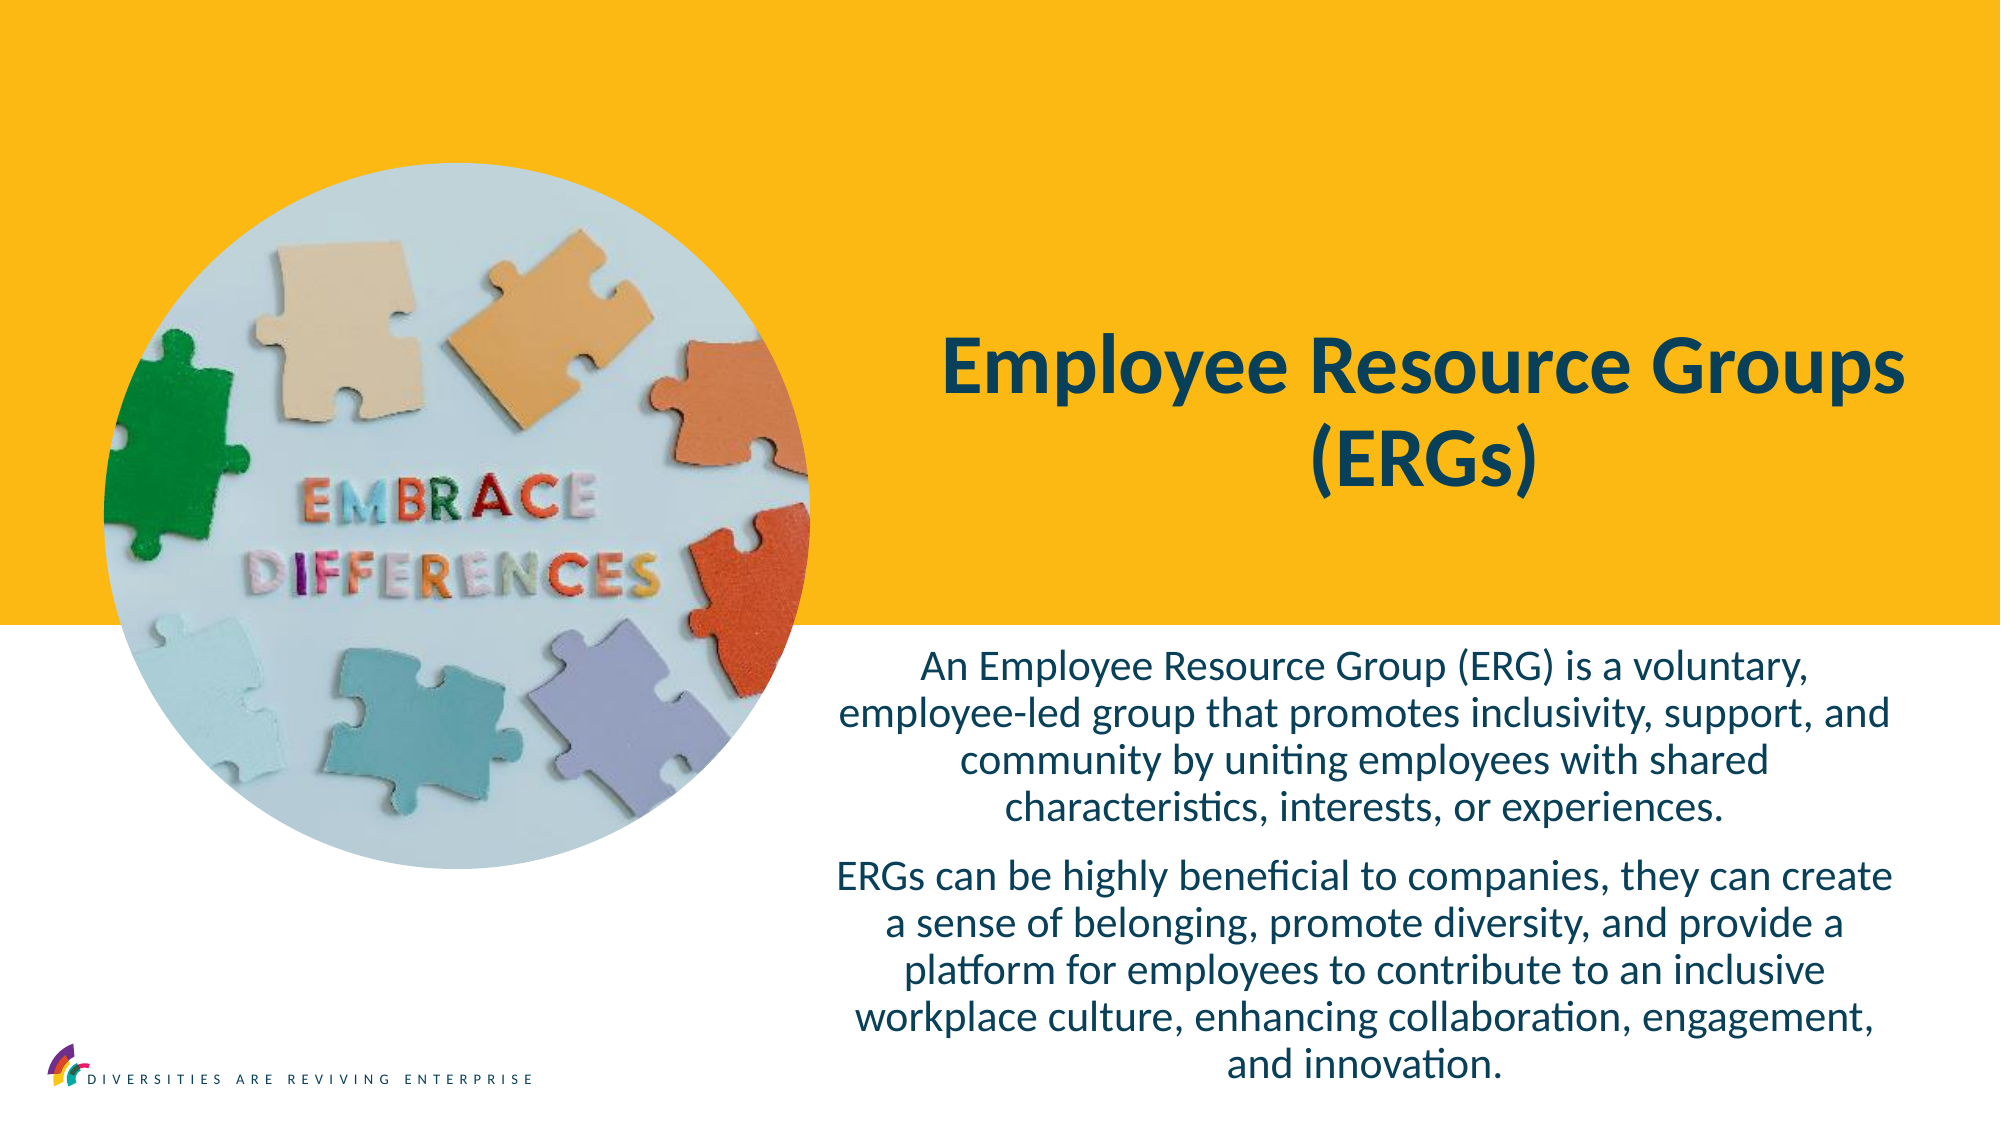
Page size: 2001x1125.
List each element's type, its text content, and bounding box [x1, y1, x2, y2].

list Employee Resource Groups (ERGs) [884, 334, 1965, 491]
list An Employee Resource Group (ERG) is a voluntary, employee-led group that promotes inclusivity, support, and community by uniting employees with shared characteristics, interests, or experiences. ERGs can be highly beneficial to companies, they can create a sense of belonging, promote diversity, and provide a platform for employees to contribute to an inclusive workplace culture, enhancing collaboration, engagement, and innovation. [810, 634, 1920, 960]
picture [103, 162, 811, 870]
